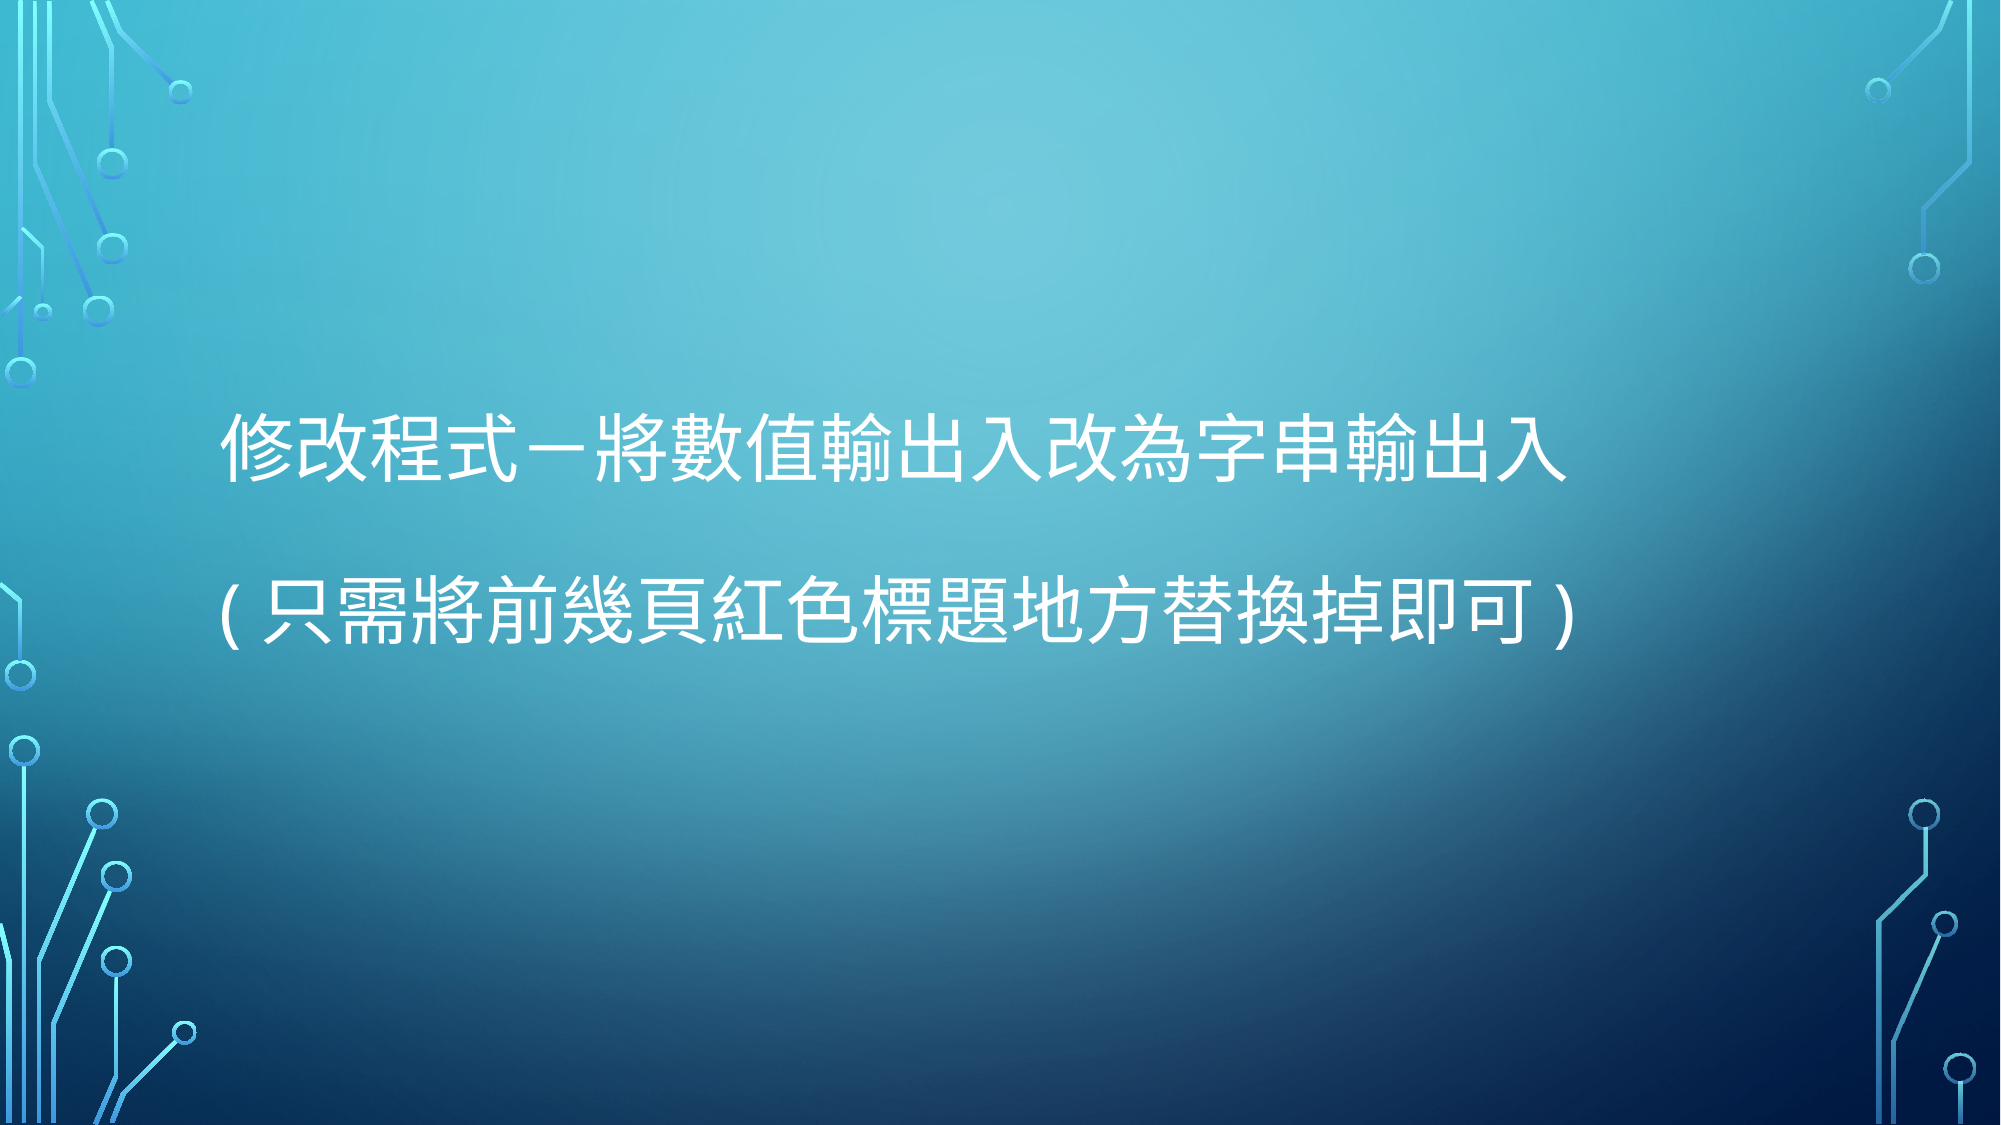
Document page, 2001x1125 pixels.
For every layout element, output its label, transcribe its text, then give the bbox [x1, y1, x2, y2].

title 修改程式－將數值輸出入改為字串輸出入 (只需將前幾頁紅色標題地方替換掉即可) [204, 315, 1898, 750]
